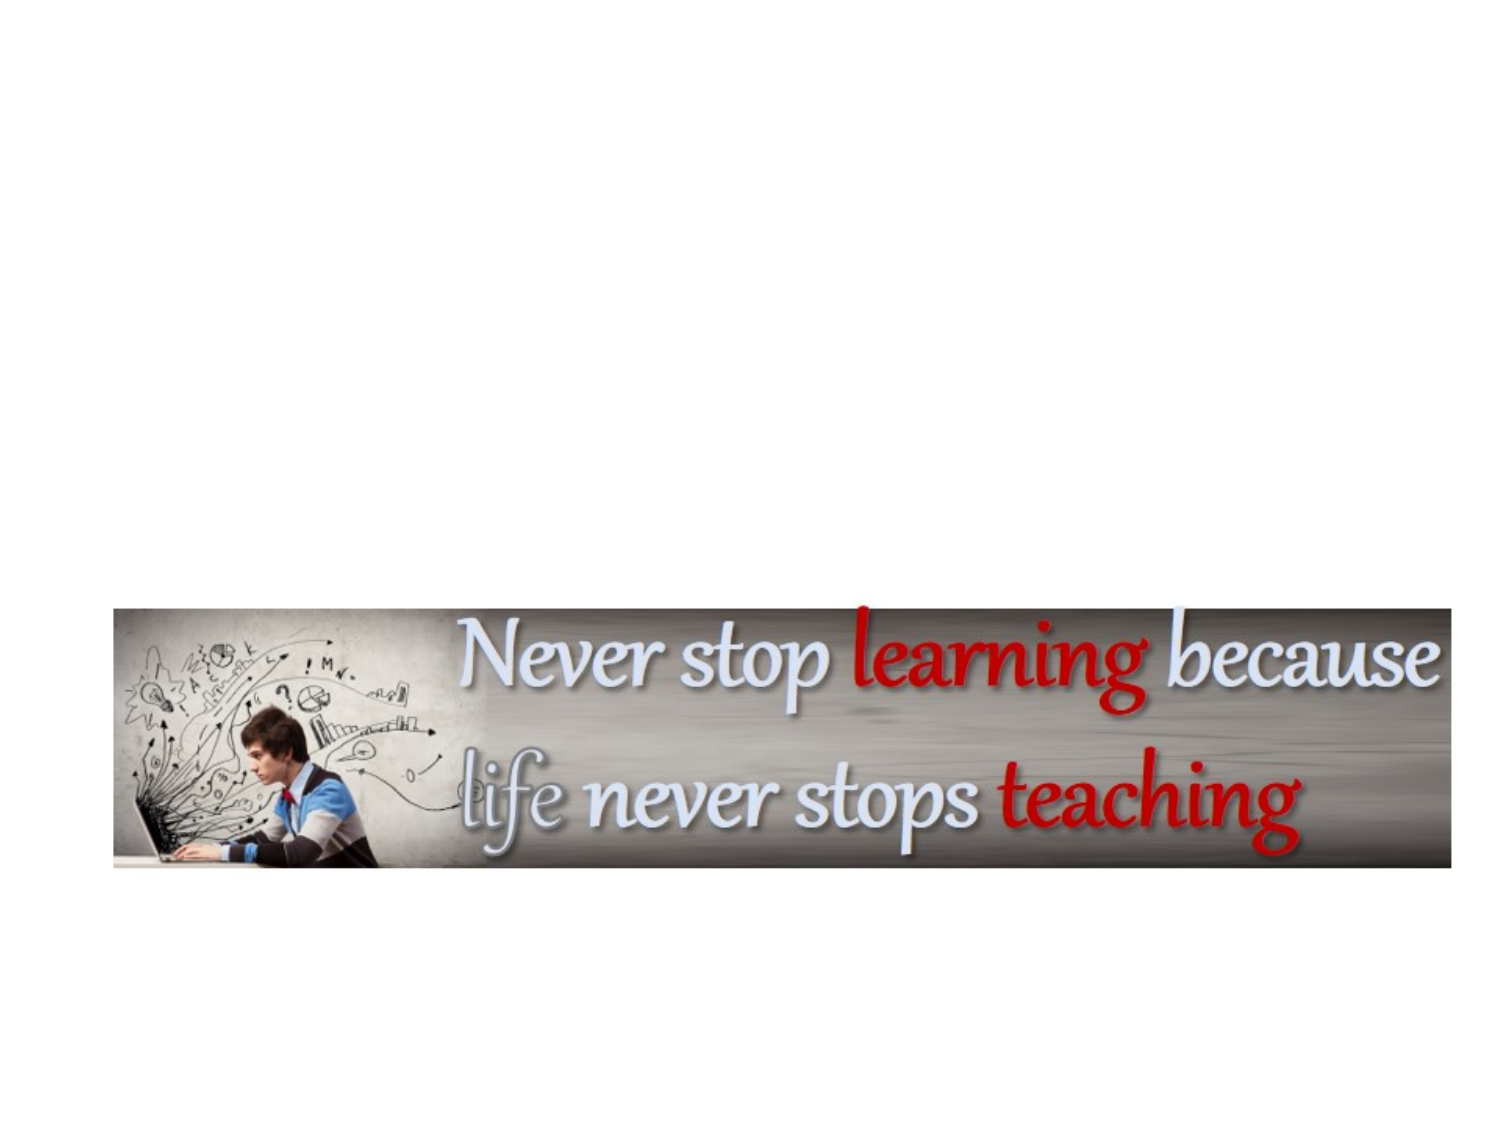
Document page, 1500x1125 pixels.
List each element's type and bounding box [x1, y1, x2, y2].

picture [111, 599, 1459, 875]
